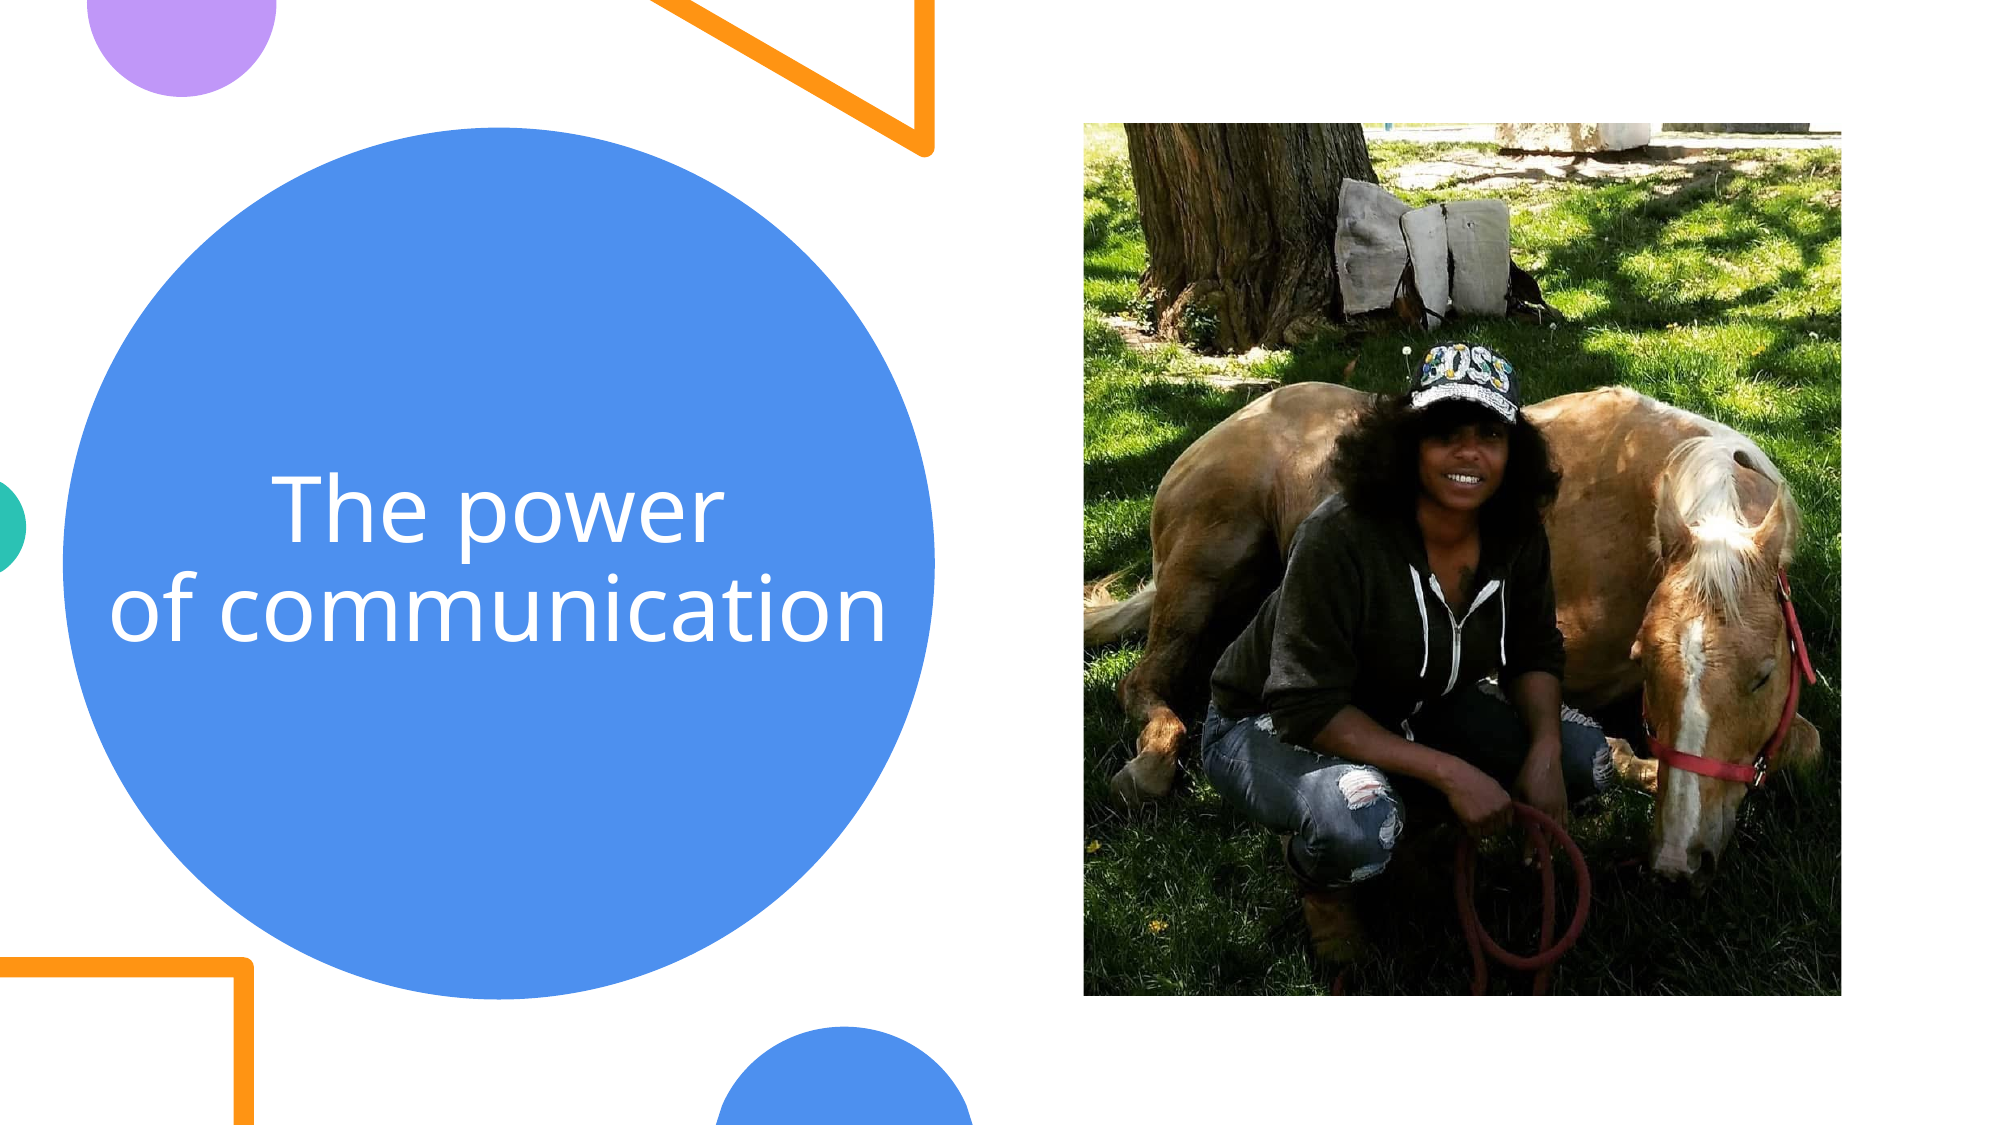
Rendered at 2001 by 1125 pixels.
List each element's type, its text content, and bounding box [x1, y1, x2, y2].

title The power of communication [62, 125, 935, 1000]
picture [1083, 123, 1842, 997]
